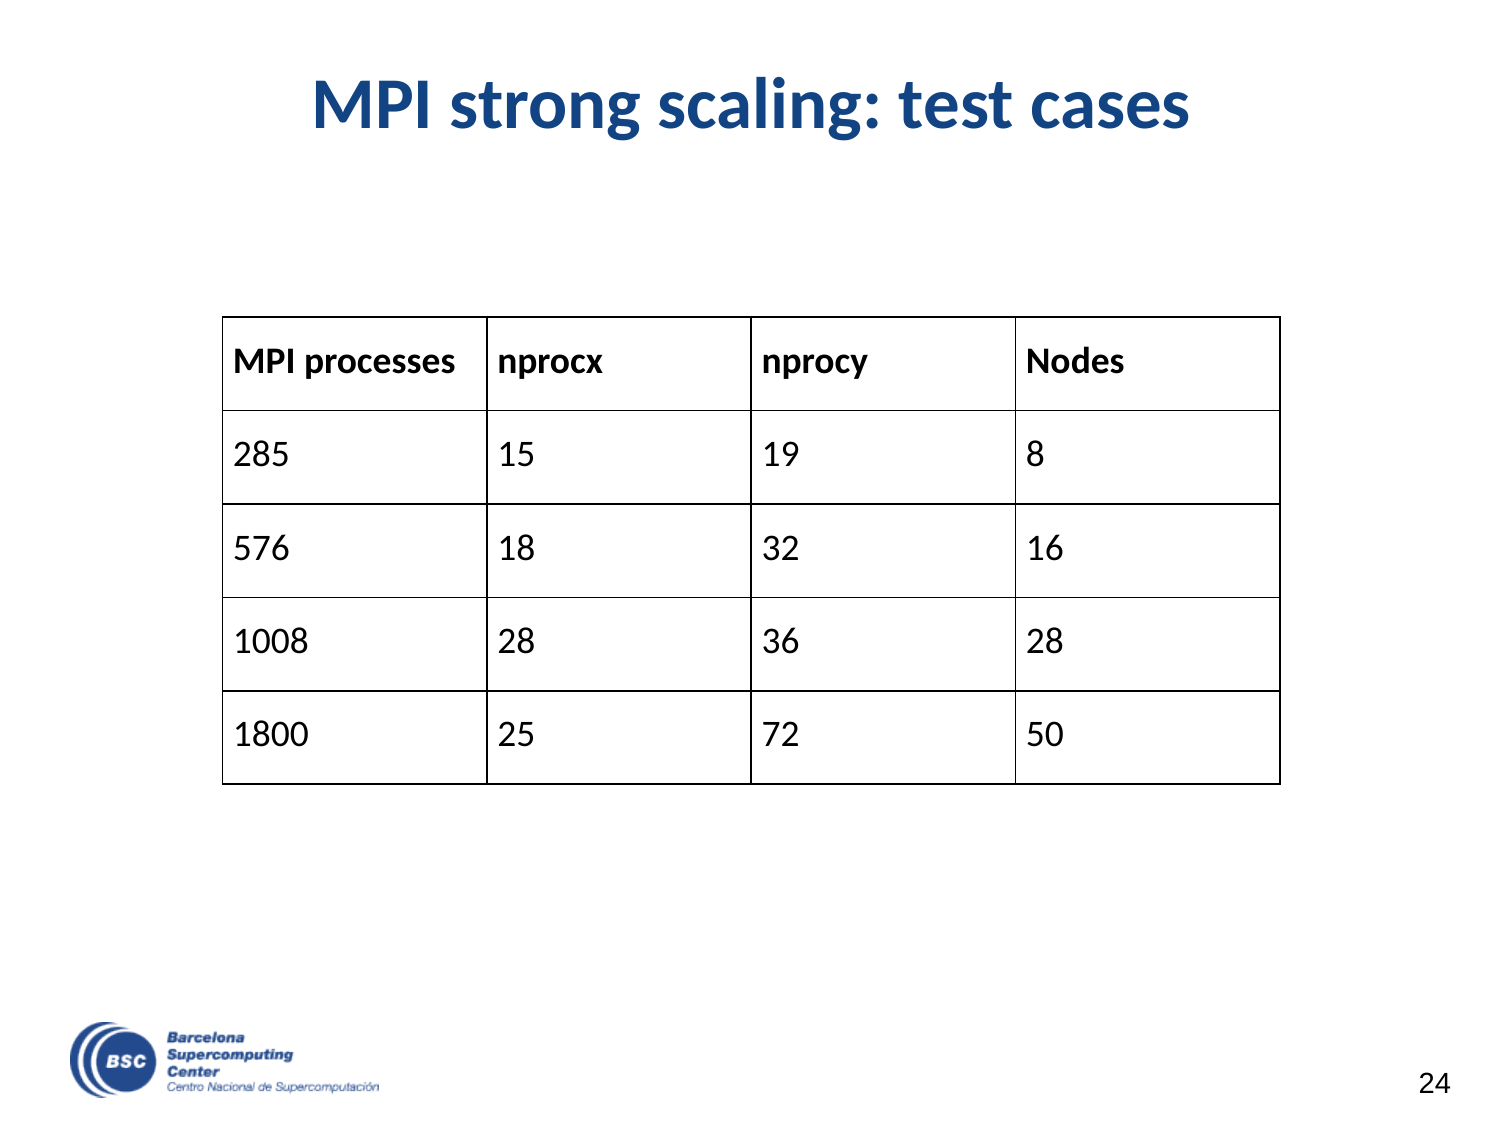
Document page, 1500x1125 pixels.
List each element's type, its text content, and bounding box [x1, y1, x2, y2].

table_cell 1800 [223, 692, 486, 783]
picture [70, 1022, 379, 1098]
table_cell 32 [752, 505, 1015, 597]
table_cell 15 [488, 411, 750, 503]
table_cell 72 [752, 692, 1015, 783]
table_header Nodes [1016, 318, 1279, 410]
table_cell 285 [223, 411, 486, 503]
table_cell 576 [223, 505, 486, 597]
title MPI strong scaling: test cases [76, 35, 1427, 174]
table_header nprocx [488, 318, 750, 410]
table_cell 28 [488, 598, 750, 690]
table_cell 36 [752, 598, 1015, 690]
table_cell 8 [1016, 411, 1279, 503]
table_cell 25 [488, 692, 750, 783]
table_header nprocy [752, 318, 1015, 410]
table_cell 1008 [223, 598, 486, 690]
slide_number ‹#› [1403, 1038, 1494, 1125]
table_cell 50 [1016, 692, 1279, 783]
table_cell 16 [1016, 505, 1279, 597]
table_cell 19 [752, 411, 1015, 503]
table_header MPI processes [223, 318, 486, 410]
table_cell 18 [488, 505, 750, 597]
table_cell 28 [1016, 598, 1279, 690]
